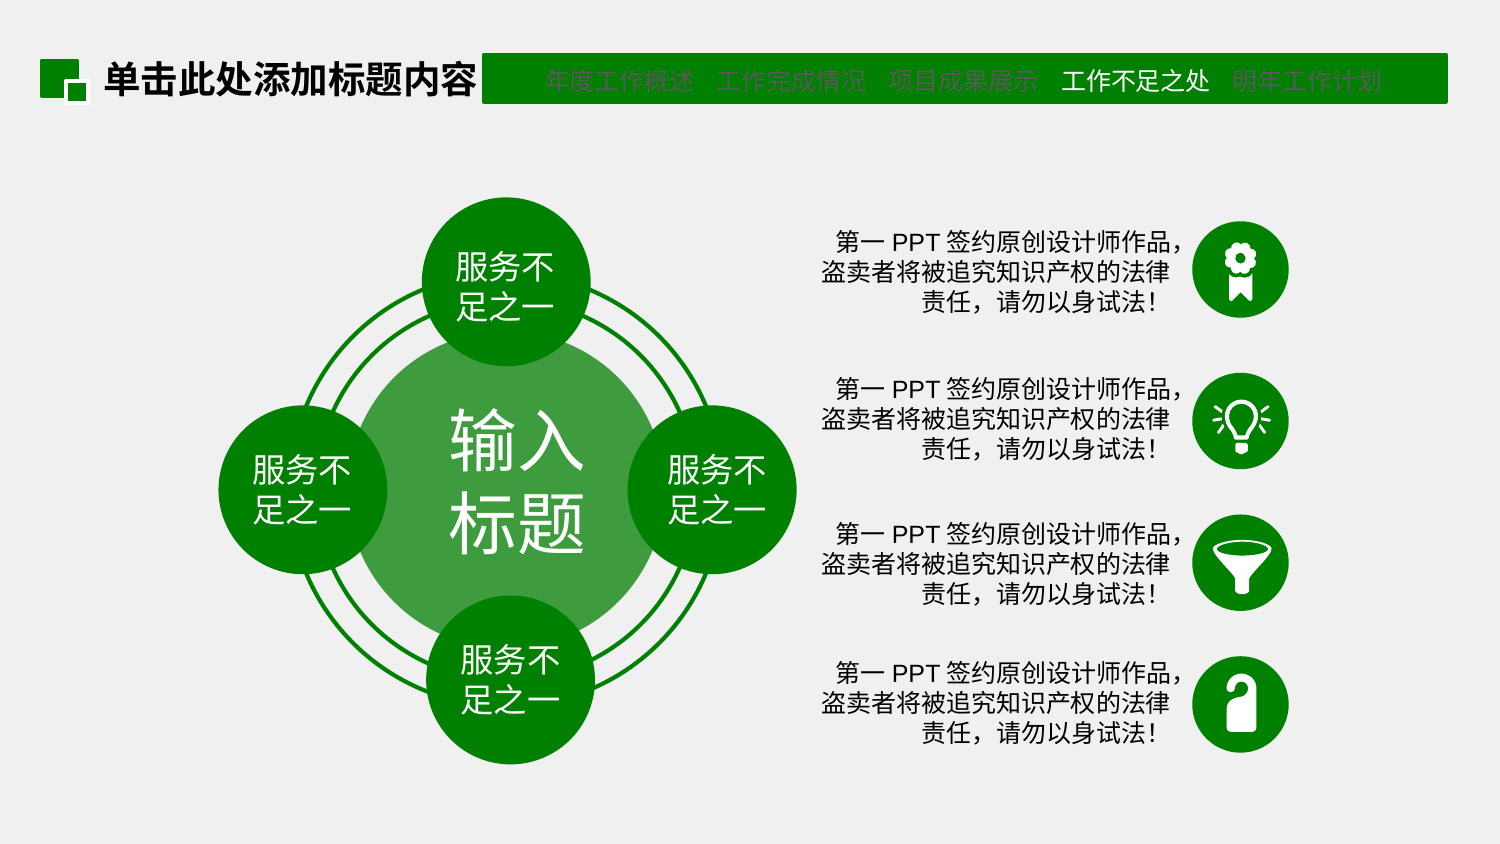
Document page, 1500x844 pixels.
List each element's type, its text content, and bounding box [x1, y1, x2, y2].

text_box 第一PPT签约原创设计师作品，盗卖者将被追究知识产权的法律责任，请勿以身试法！ [802, 367, 1183, 469]
text_box [1192, 372, 1289, 457]
text_box [1215, 462, 1266, 470]
text_box [1212, 539, 1272, 595]
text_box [1224, 242, 1257, 302]
text_box [1226, 673, 1257, 732]
text_box [1192, 656, 1289, 753]
text_box 第一PPT签约原创设计师作品，盗卖者将被追究知识产权的法律责任，请勿以身试法！ [802, 221, 1183, 323]
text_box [218, 197, 797, 765]
text_box 单击此处添加标题内容 [88, 48, 680, 108]
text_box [1212, 399, 1272, 455]
text_box [1192, 514, 1289, 611]
text_box [1192, 221, 1289, 318]
text_box 第一PPT签约原创设计师作品，盗卖者将被追究知识产权的法律责任，请勿以身试法！ [802, 513, 1183, 615]
text_box 第一PPT签约原创设计师作品，盗卖者将被追究知识产权的法律责任，请勿以身试法！ [802, 652, 1183, 754]
